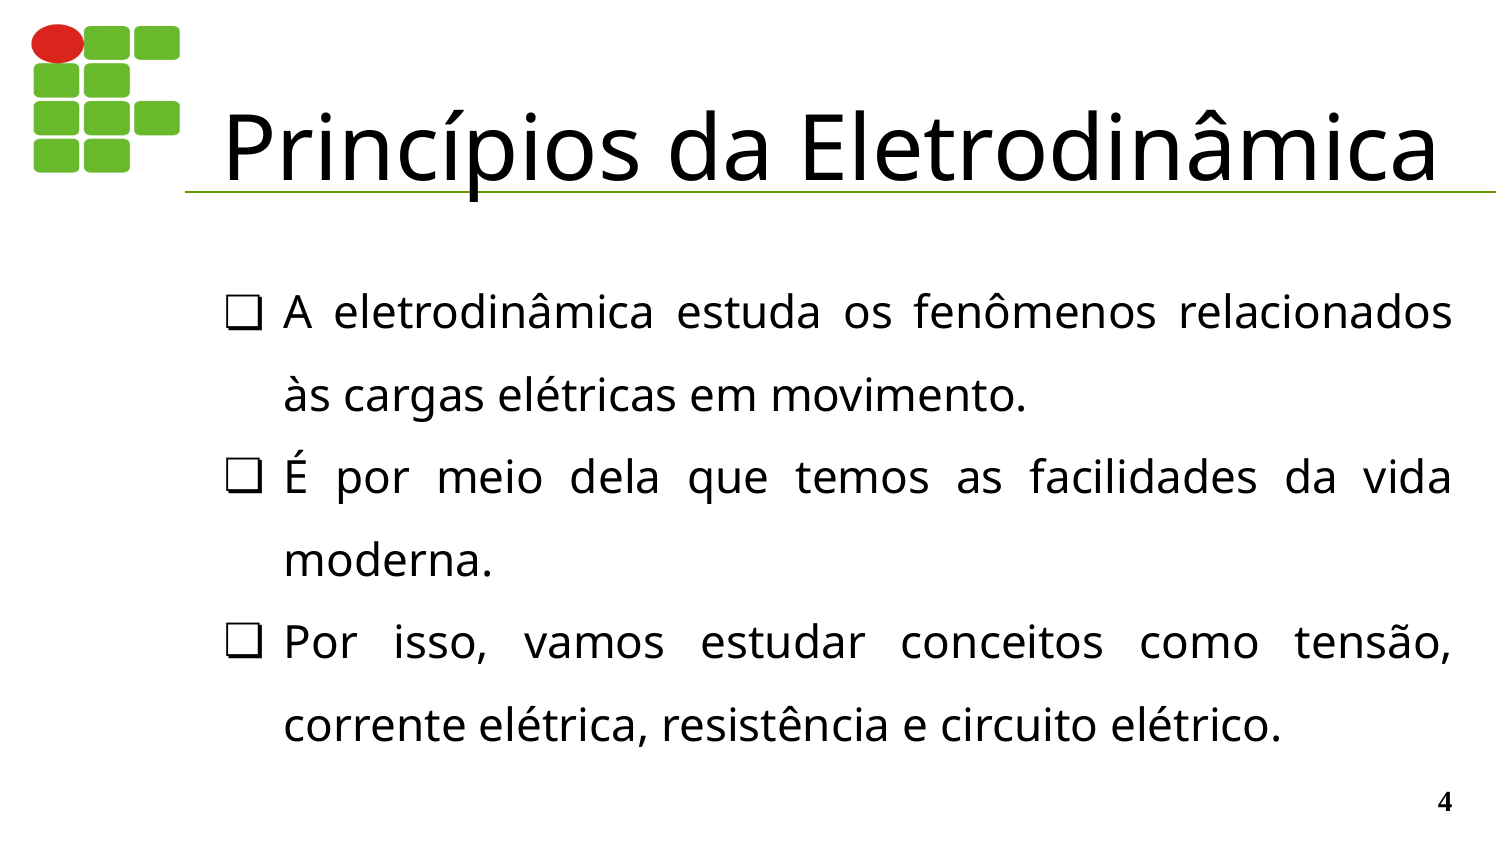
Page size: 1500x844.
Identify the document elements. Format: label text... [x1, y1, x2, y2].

picture [29, 23, 182, 174]
list A eletrodinâmica estuda os fenômenos relacionados às cargas elétricas em movimento. É por meio dela que temos as facilidades da vida moderna. Por isso, vamos estudar conceitos como tensão, corrente elétrica, resistência e circuito elétrico. [193, 248, 1469, 785]
title Princípios da Eletrodinâmica [206, 26, 1468, 207]
text_box ‹#› [1155, 785, 1468, 825]
